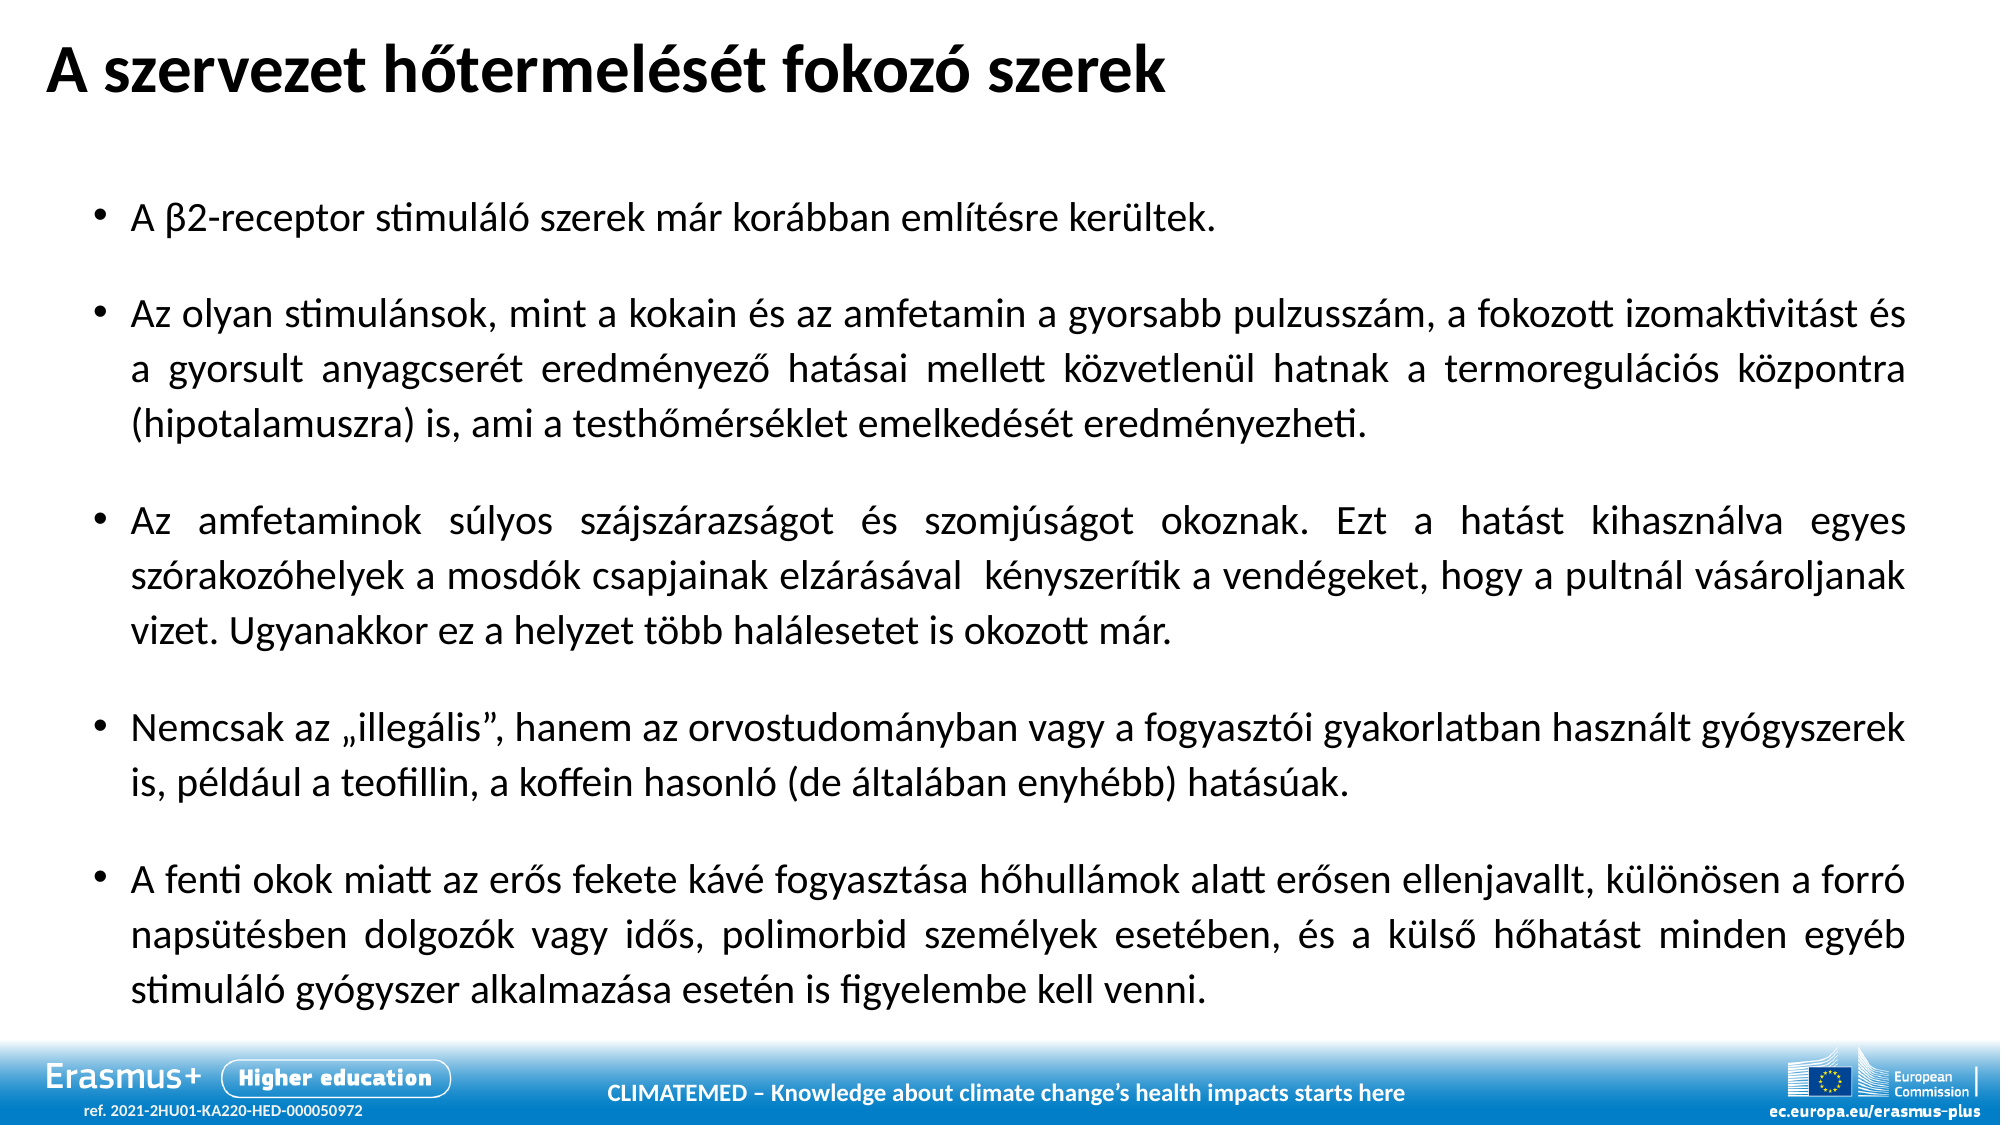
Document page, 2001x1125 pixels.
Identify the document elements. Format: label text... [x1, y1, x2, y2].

title A szervezet hőtermelését fokozó szerek [31, 25, 1984, 116]
list A β2-receptor stimuláló szerek már korábban említésre kerültek. Az olyan stimulánsok, mint a kokain és az amfetamin a gyorsabb pulzusszám, a fokozott izomaktivitást és a gyorsult anyagcserét eredményező hatásai mellett közvetlenül hatnak a termoregulációs központra (hipotalamuszra) is, ami a testhőmérséklet emelkedését eredményezheti. Az amfetaminok súlyos szájszárazságot és szomjúságot okoznak. Ezt a hatást kihasználva egyes szórakozóhelyek a mosdók csapjainak elzárásával kényszerítik a vendégeket, hogy a pultnál vásároljanak vizet. Ugyanakkor ez a helyzet több halálesetet is okozott már. Nemcsak az „illegális”, hanem az orvostudományban vagy a fogyasztói gyakorlatban használt gyógyszerek is, például a teofillin, a koffein hasonló (de általában enyhébb) hatásúak. A fenti okok miatt az erős fekete kávé fogyasztása hőhullámok alatt erősen ellenjavallt, különösen a forró napsütésben dolgozók vagy idős, polimorbid személyek esetében, és a külső hőhatást minden egyéb stimuláló gyógyszer alkalmazása esetén is figyelembe kell venni. [78, 176, 1922, 1058]
picture [0, 899, 2000, 1125]
